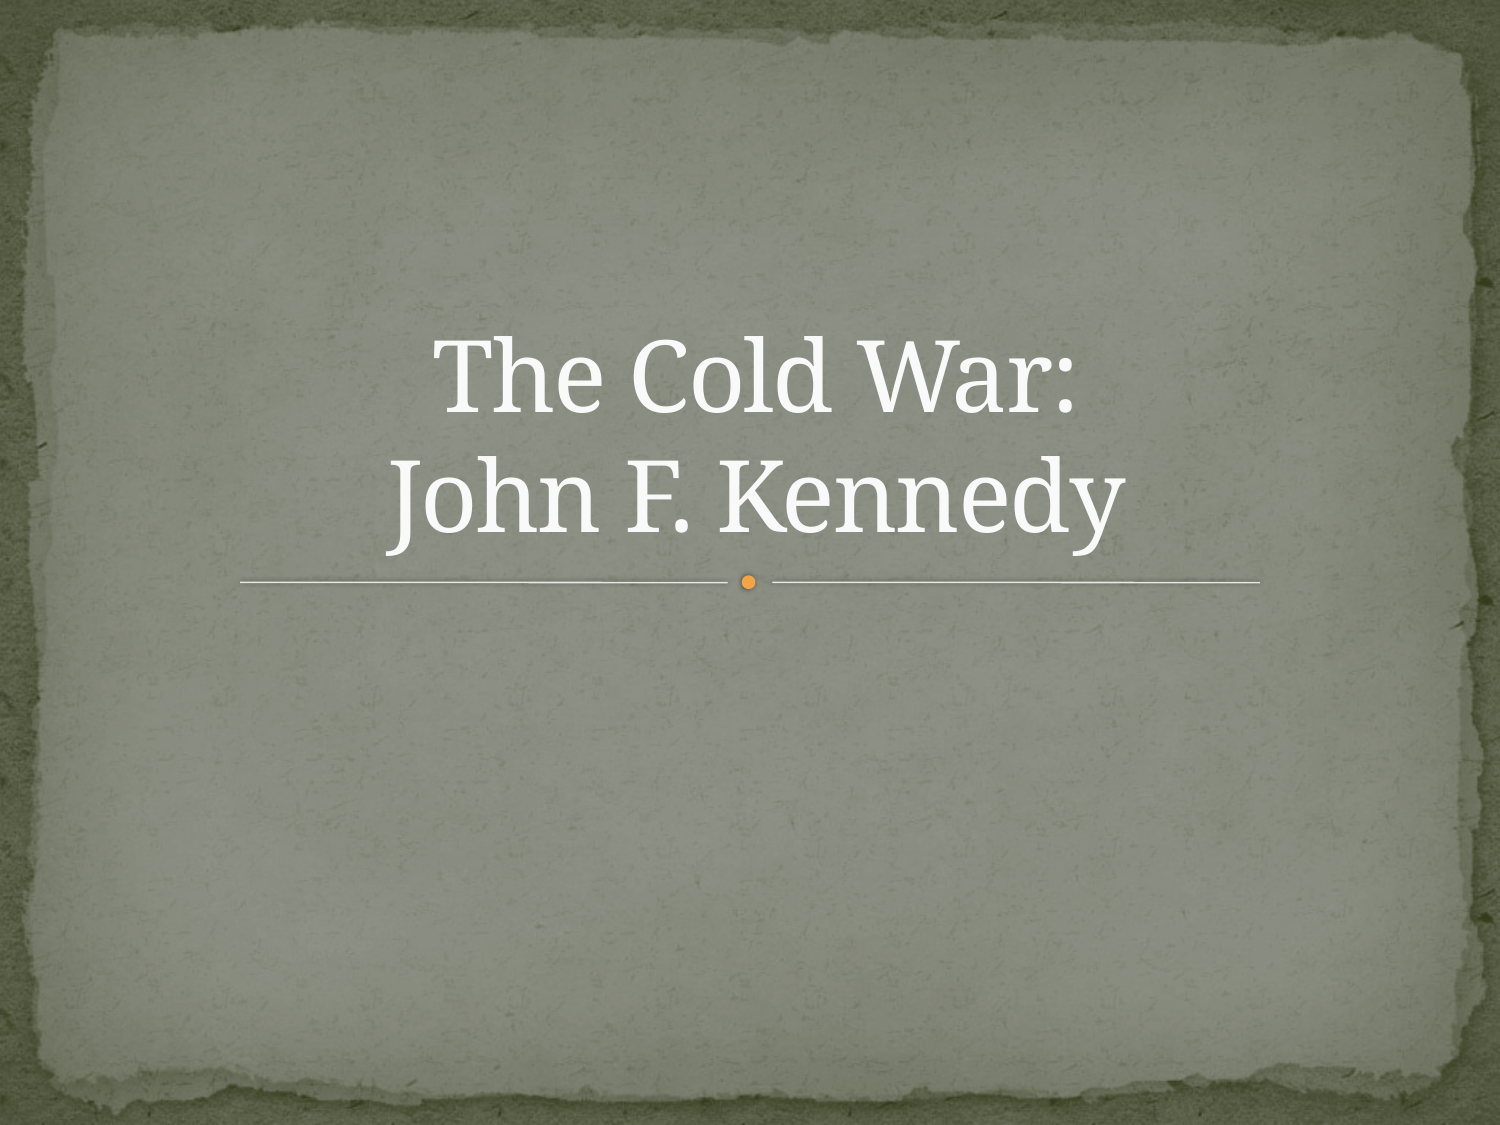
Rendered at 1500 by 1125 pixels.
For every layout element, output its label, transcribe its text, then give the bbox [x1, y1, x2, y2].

title The Cold War: John F. Kennedy [74, 235, 1438, 561]
